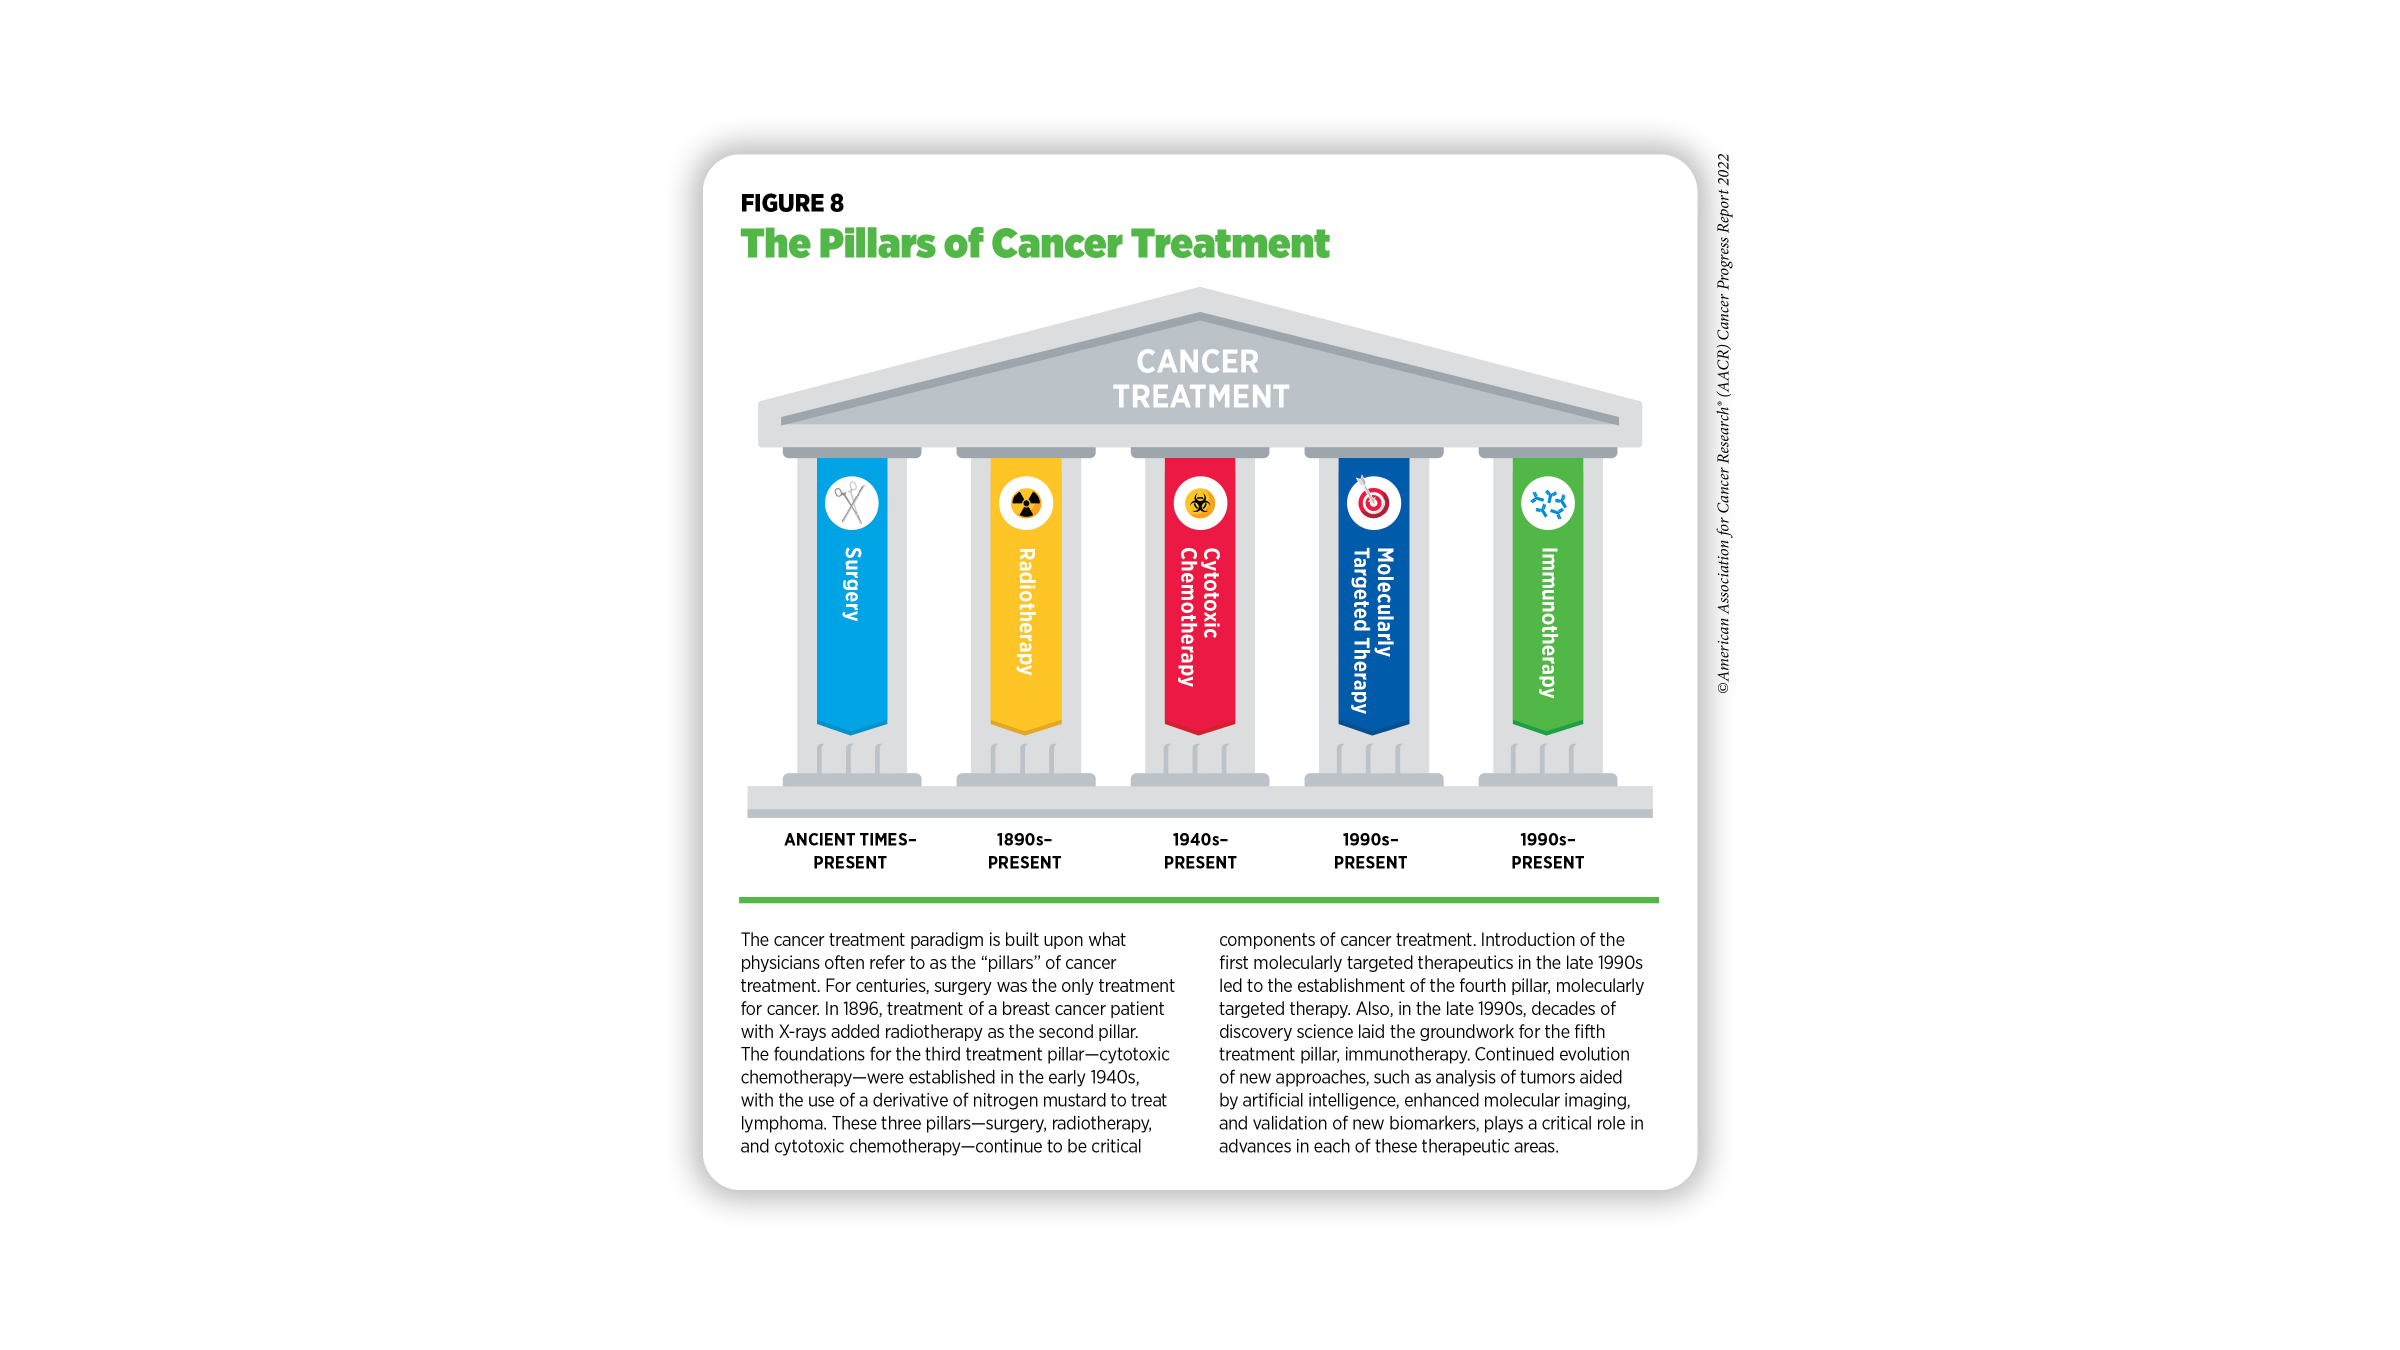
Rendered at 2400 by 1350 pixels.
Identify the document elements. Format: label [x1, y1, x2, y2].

picture [646, 98, 1754, 1252]
